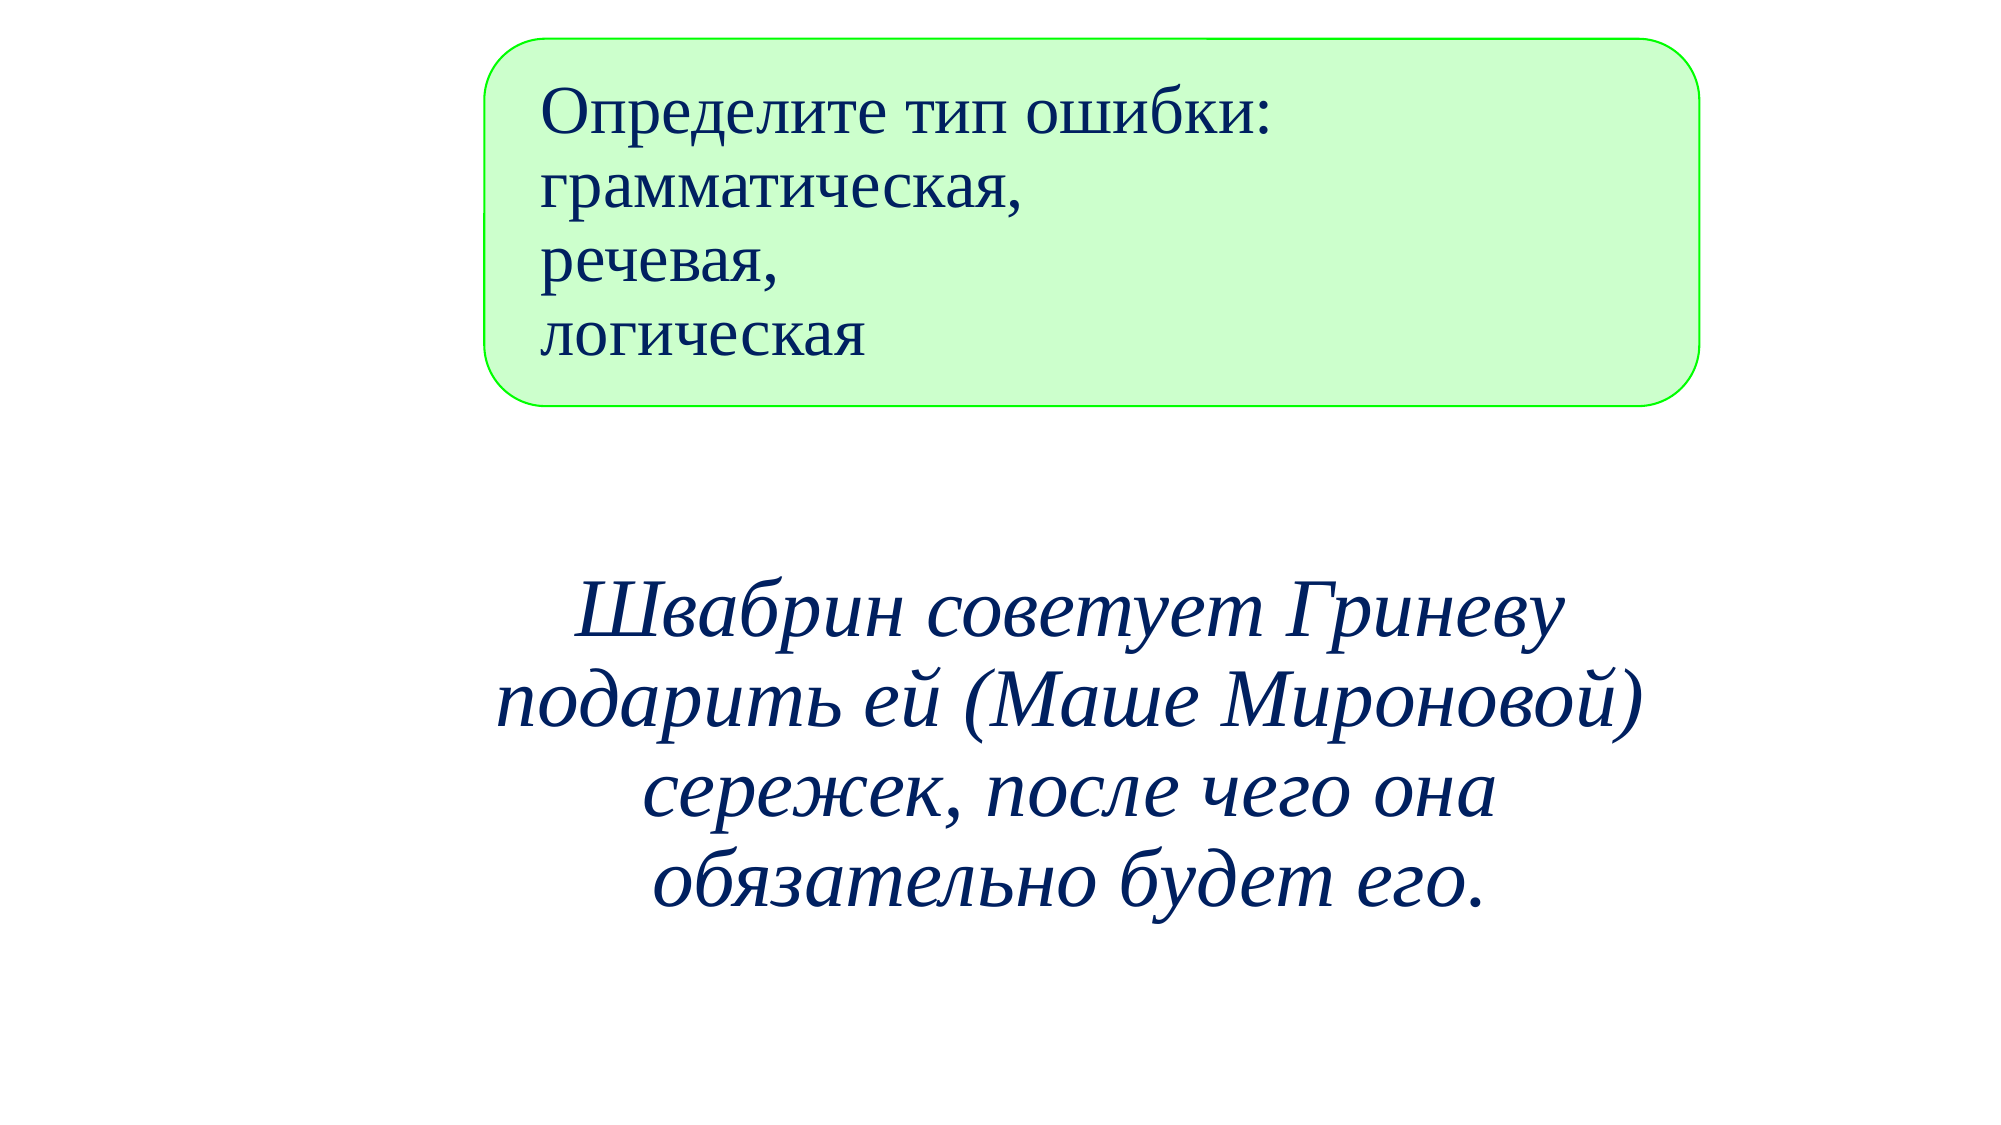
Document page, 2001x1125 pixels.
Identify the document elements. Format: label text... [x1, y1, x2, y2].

subtitle Швабрин советует Гриневу подарить ей (Маше Мироновой) сережек, после чего она обязательно будет его. [460, 411, 1676, 1079]
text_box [484, 35, 1700, 410]
